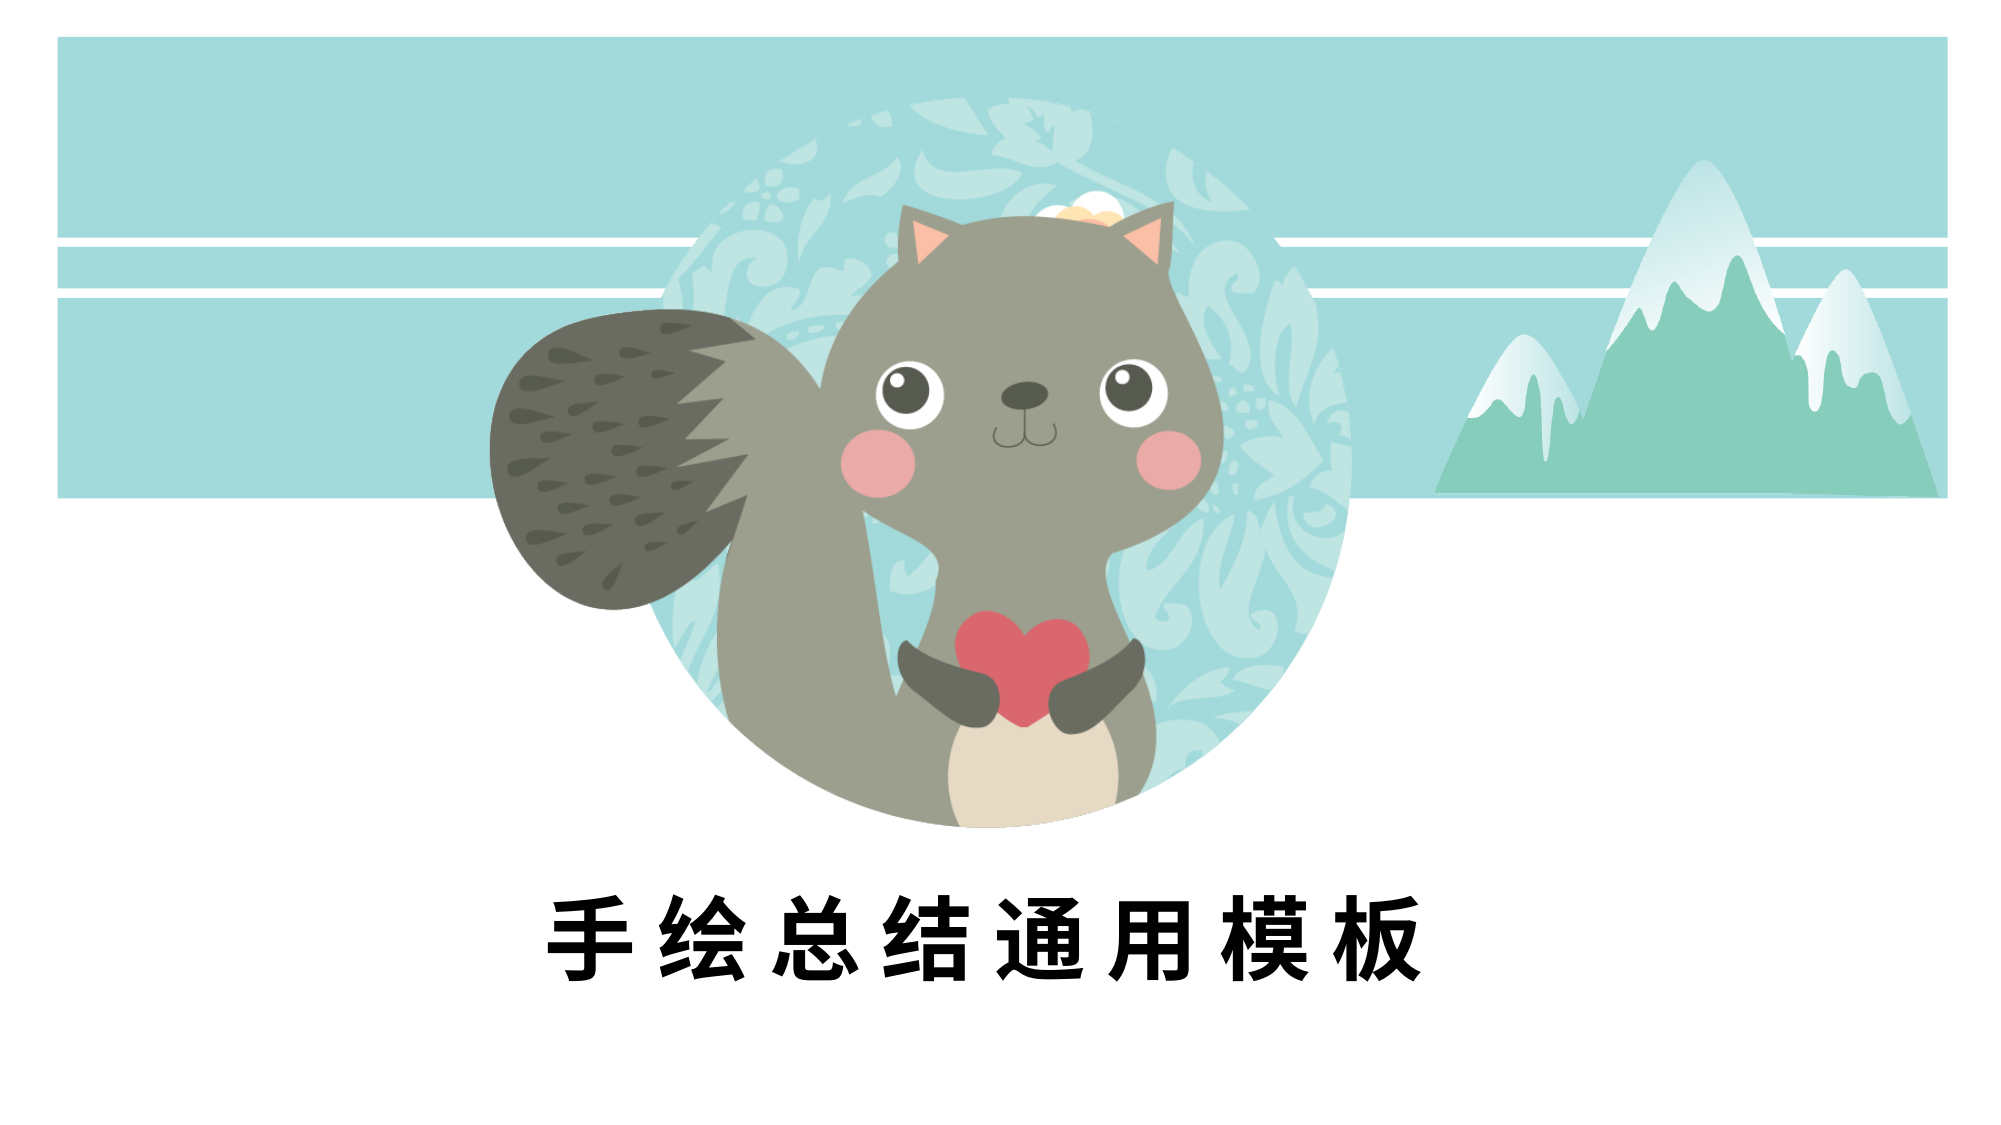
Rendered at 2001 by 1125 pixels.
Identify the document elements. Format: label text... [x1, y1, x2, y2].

text_box [57, 246, 434, 289]
text_box [57, 36, 1949, 239]
picture [434, 66, 2000, 875]
text_box 手 绘 总 结 通 用 模 板 [475, 874, 1493, 1000]
text_box [57, 297, 434, 499]
